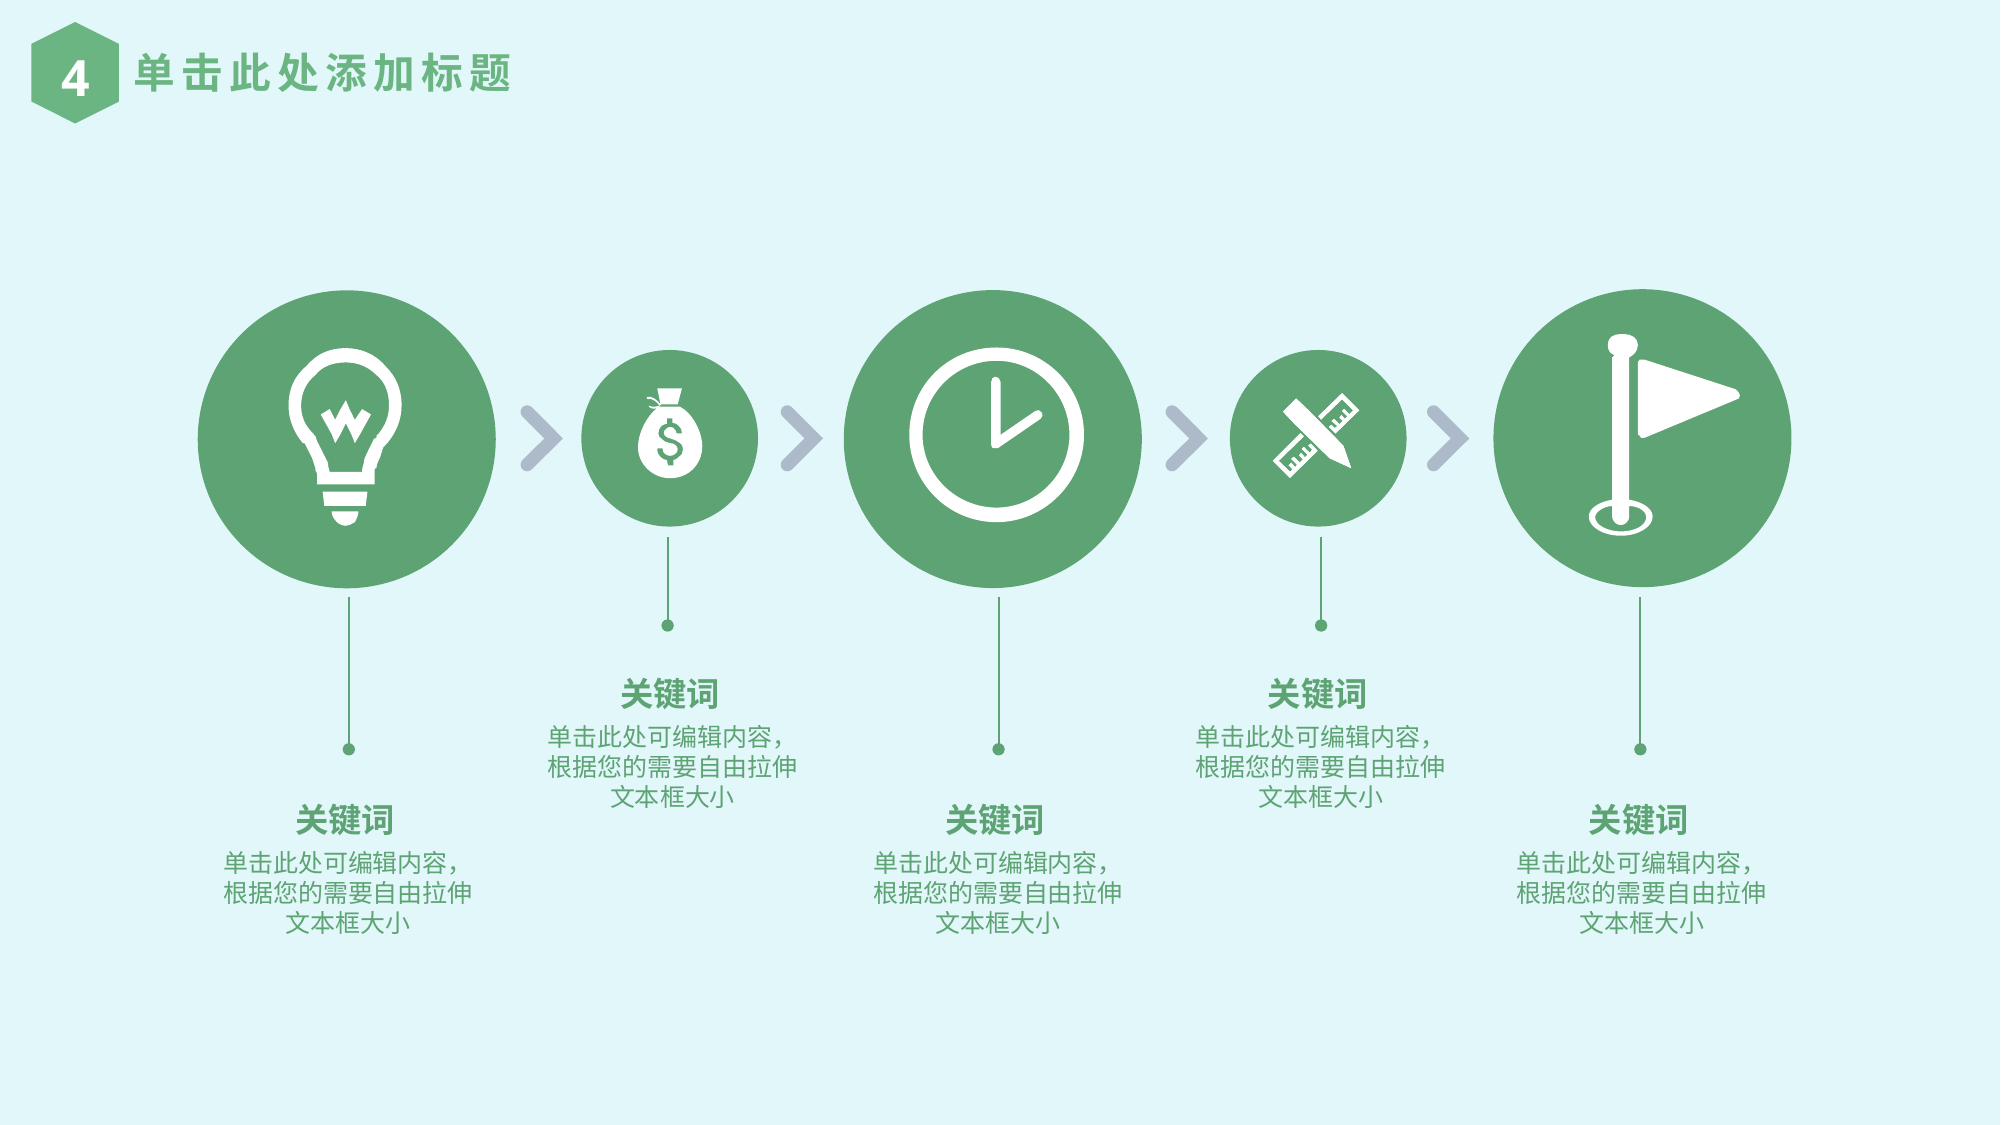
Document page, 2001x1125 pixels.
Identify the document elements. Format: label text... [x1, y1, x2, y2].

text_box 单击此处可编辑内容，根据您的需要自由拉伸文本框大小 [535, 721, 811, 812]
text_box [780, 405, 824, 472]
text_box 单击此处可编辑内容，根据您的需要自由拉伸文本框大小 [210, 847, 486, 938]
text_box 关键词 [153, 799, 537, 840]
text_box [909, 347, 1085, 523]
text_box [322, 491, 368, 506]
text_box [1229, 349, 1408, 528]
text_box 单击此处可编辑内容，根据您的需要自由拉伸文本框大小 [1504, 847, 1780, 938]
text_box [331, 511, 359, 526]
text_box [1318, 393, 1360, 434]
text_box [1165, 405, 1208, 472]
text_box [1427, 405, 1470, 472]
text_box [637, 388, 703, 479]
text_box [197, 289, 497, 589]
text_box [1637, 359, 1740, 438]
text_box [843, 289, 1143, 589]
text_box [1282, 398, 1352, 469]
text_box [520, 405, 563, 472]
text_box 单击此处可编辑内容，根据您的需要自由拉伸文本框大小 [860, 847, 1136, 938]
text_box [53, 114, 97, 125]
text_box [30, 20, 118, 111]
text_box [1588, 334, 1653, 536]
text_box 关键词 [477, 673, 862, 714]
text_box [1329, 444, 1347, 463]
text_box 关键词 [1125, 673, 1510, 714]
text_box 单击此处添加标题 [118, 39, 570, 105]
text_box [288, 348, 402, 485]
text_box 关键词 [1447, 799, 1831, 840]
text_box 4 [46, 39, 104, 114]
text_box [1492, 288, 1793, 588]
text_box [1272, 433, 1318, 478]
text_box 关键词 [803, 799, 1187, 840]
text_box [1287, 403, 1301, 417]
text_box 单击此处可编辑内容，根据您的需要自由拉伸文本框大小 [1183, 721, 1458, 812]
text_box [580, 349, 759, 528]
